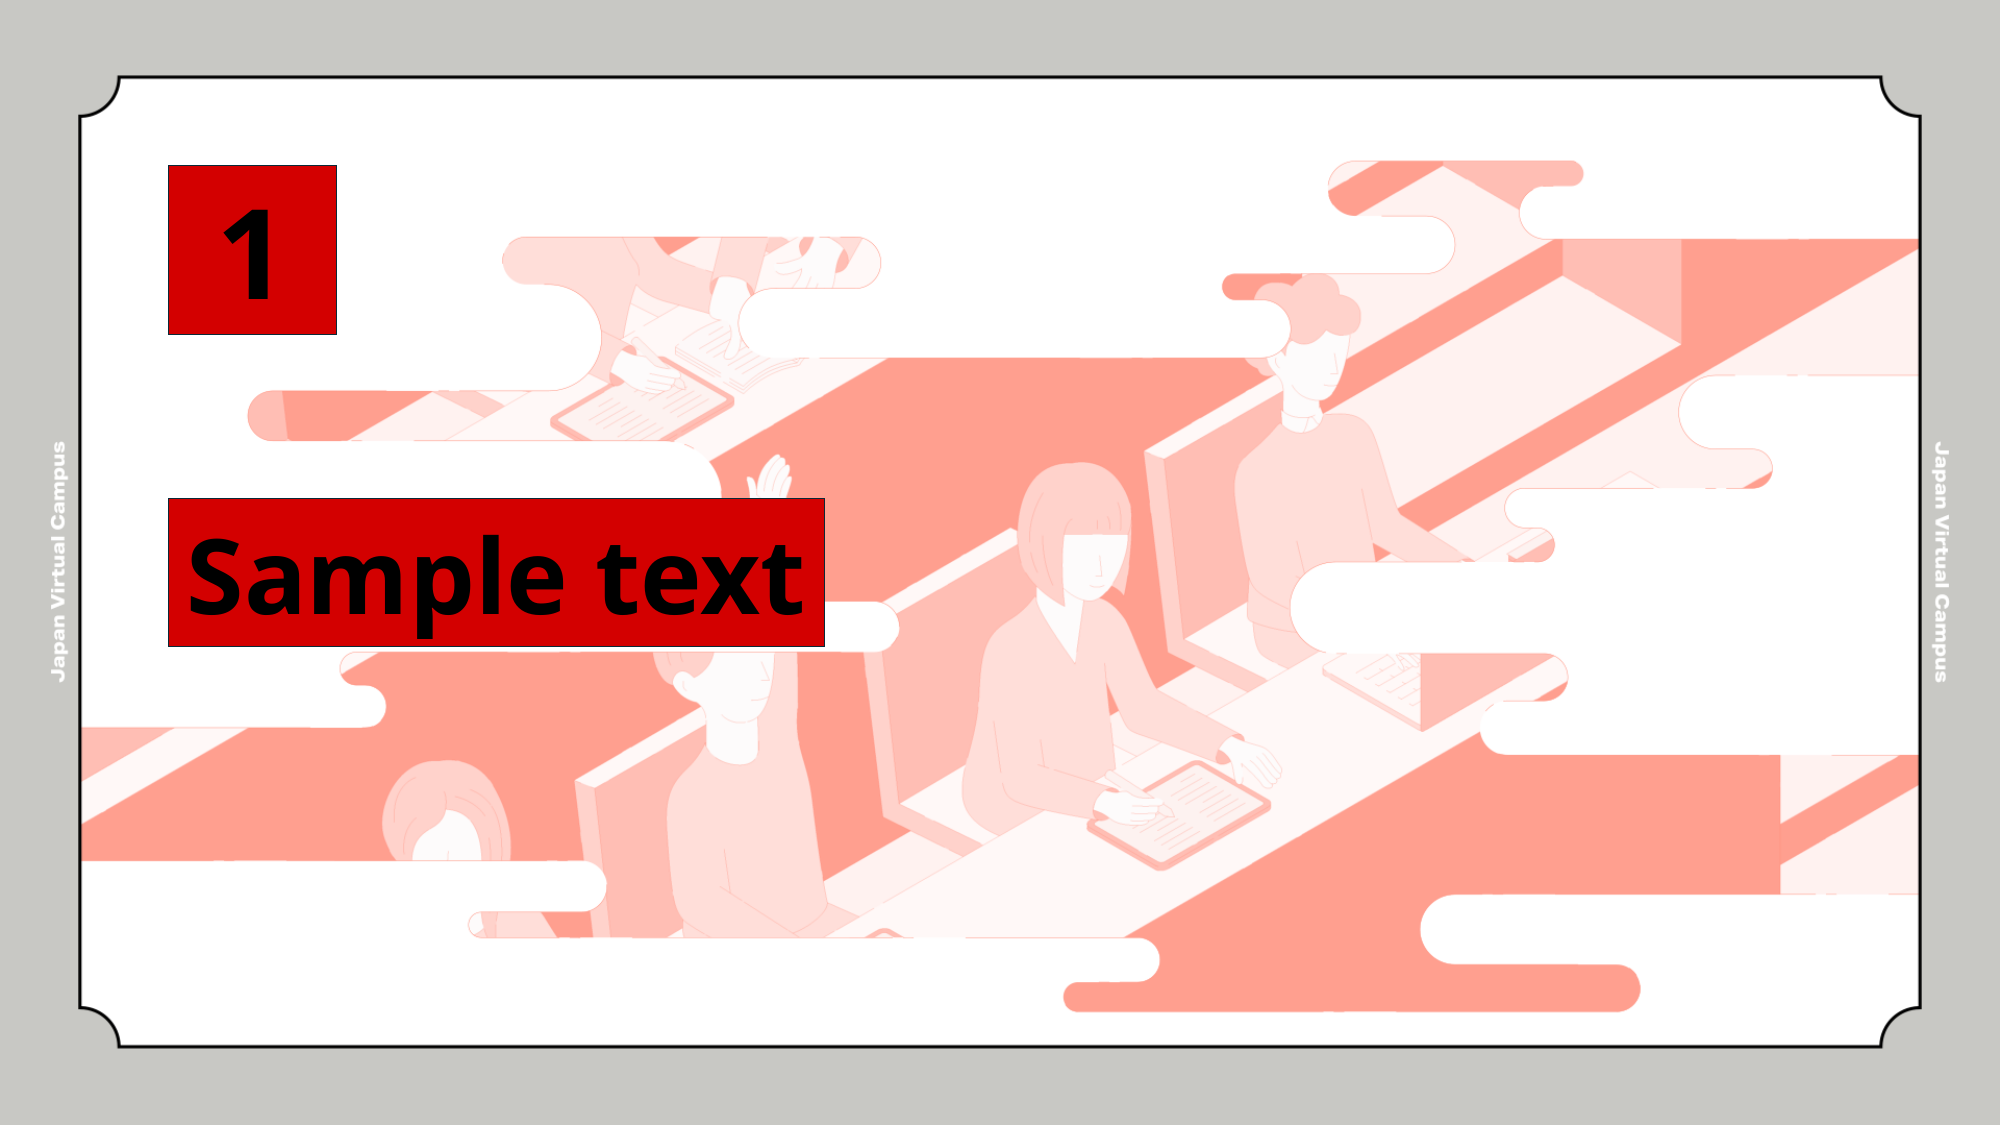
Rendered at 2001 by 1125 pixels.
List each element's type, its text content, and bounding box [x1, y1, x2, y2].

text_box Sample text [167, 497, 826, 648]
text_box 1 [167, 164, 338, 336]
picture [0, 0, 2000, 1125]
